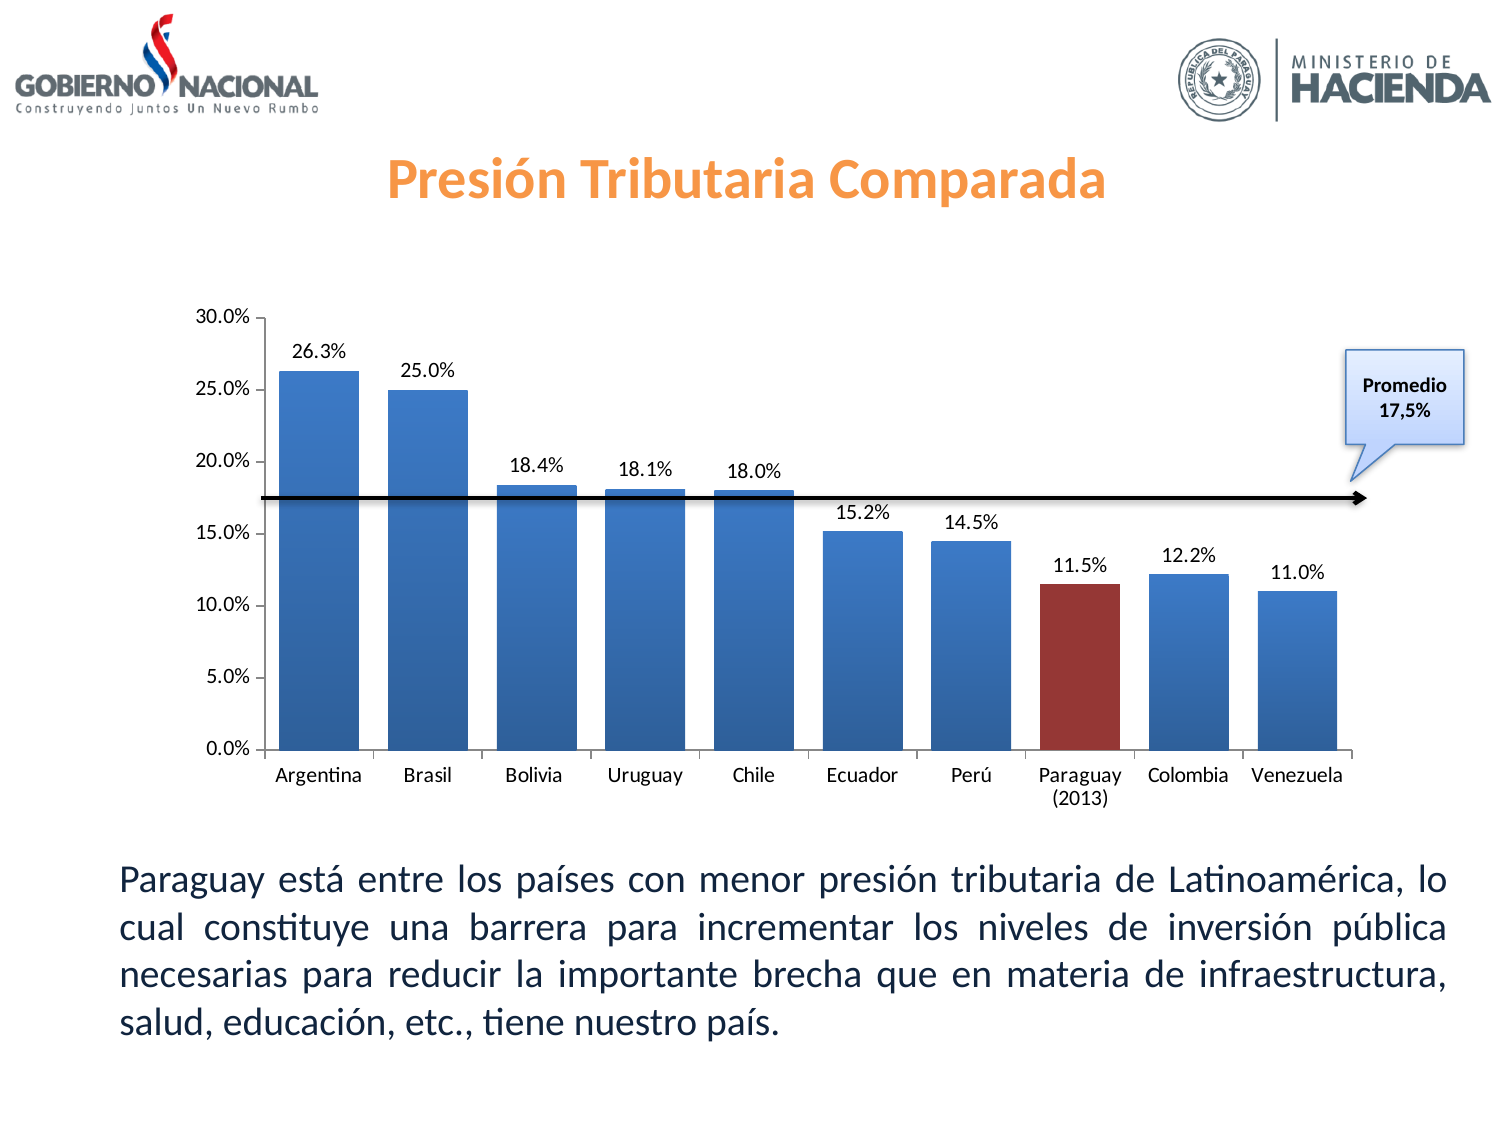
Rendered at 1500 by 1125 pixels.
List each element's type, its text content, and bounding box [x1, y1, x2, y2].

picture [5, 7, 328, 116]
text_box Promedio 17,5% [1382, 349, 1465, 457]
title Presión Tributaria Comparada [0, 116, 1495, 233]
picture [1173, 33, 1495, 116]
text_box Paraguay está entre los países con menor presión tributaria de Latinoamérica, lo cual constituye una barrera para incrementar los niveles de inversión pública necesarias para reducir la importante brecha que en materia de infraestructura, salud, educación, etc., tiene nuestro país. [104, 845, 1464, 1106]
chart [170, 295, 1377, 823]
